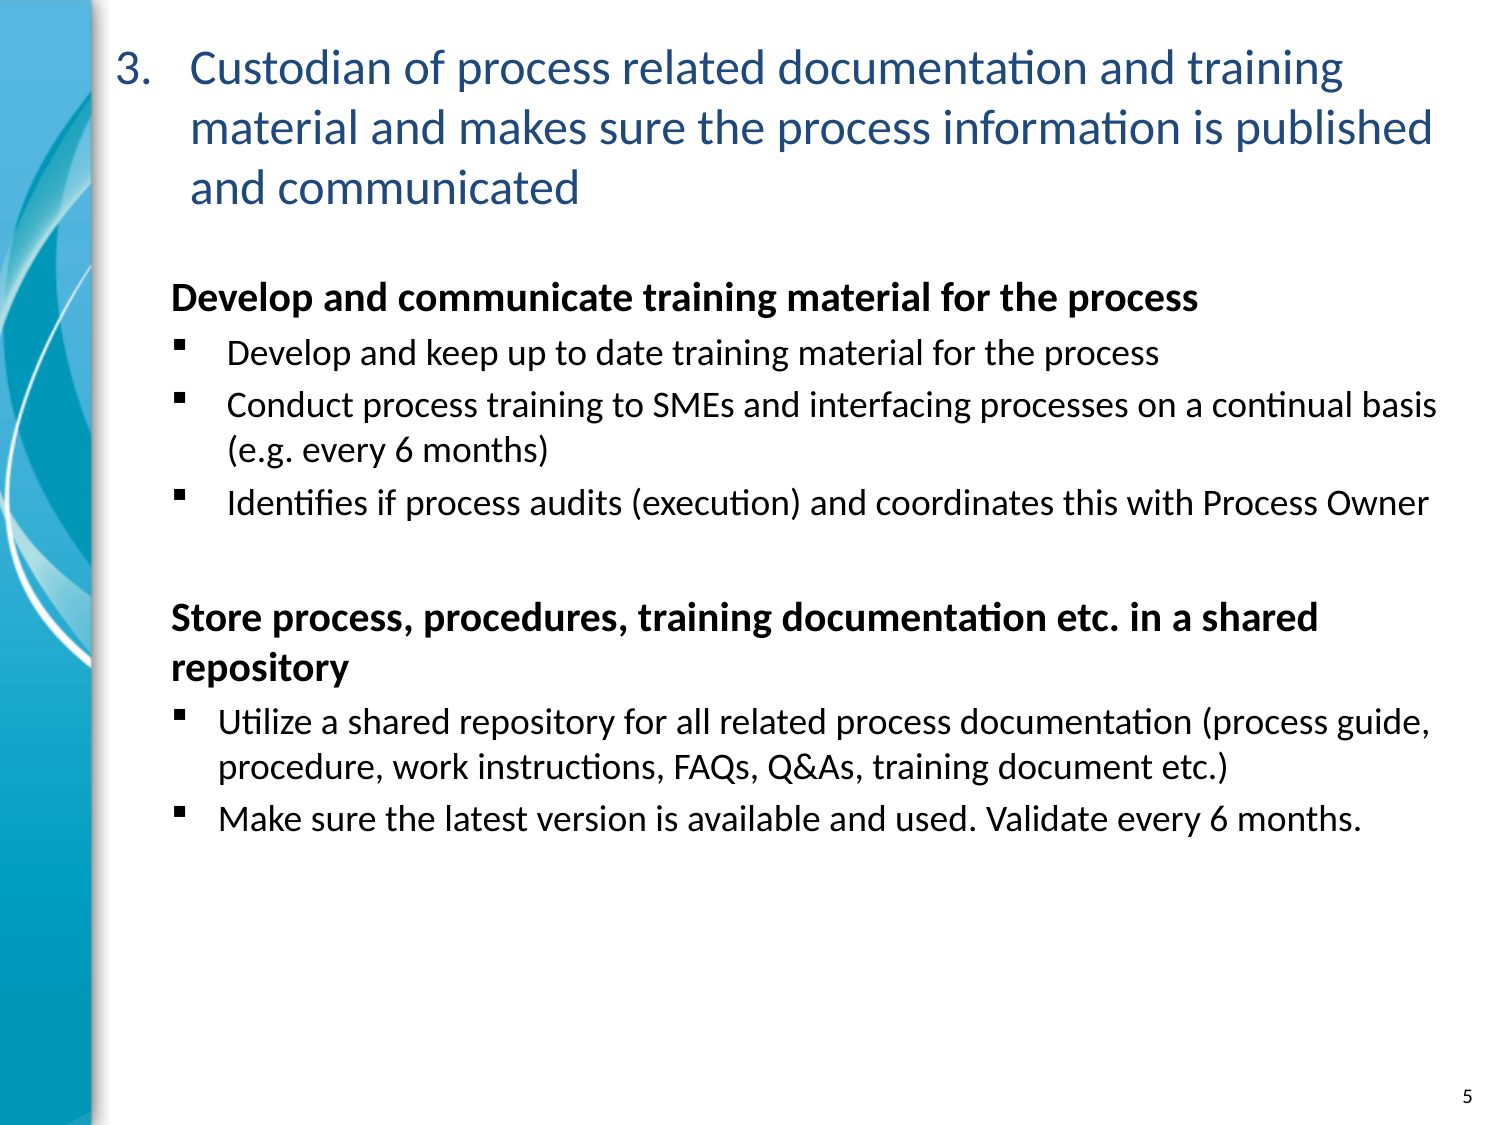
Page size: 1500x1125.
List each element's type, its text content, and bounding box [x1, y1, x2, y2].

list Develop and communicate training material for the process Develop and keep up to date training material for the process Conduct process training to SMEs and interfacing processes on a continual basis (e.g. every 6 months) Identifies if process audits (execution) and coordinates this with Process Owner Store process, procedures, training documentation etc. in a shared repository Utilize a shared repository for all related process documentation (process guide, procedure, work instructions, FAQs, Q&As, training document etc.) Make sure the latest version is available and used. Validate every 6 months. [99, 262, 1459, 1100]
title Custodian of process related documentation and training material and makes sure the process information is published and communicated [99, 24, 1450, 225]
text_box 5 [1437, 1074, 1488, 1111]
picture [0, 0, 110, 1125]
